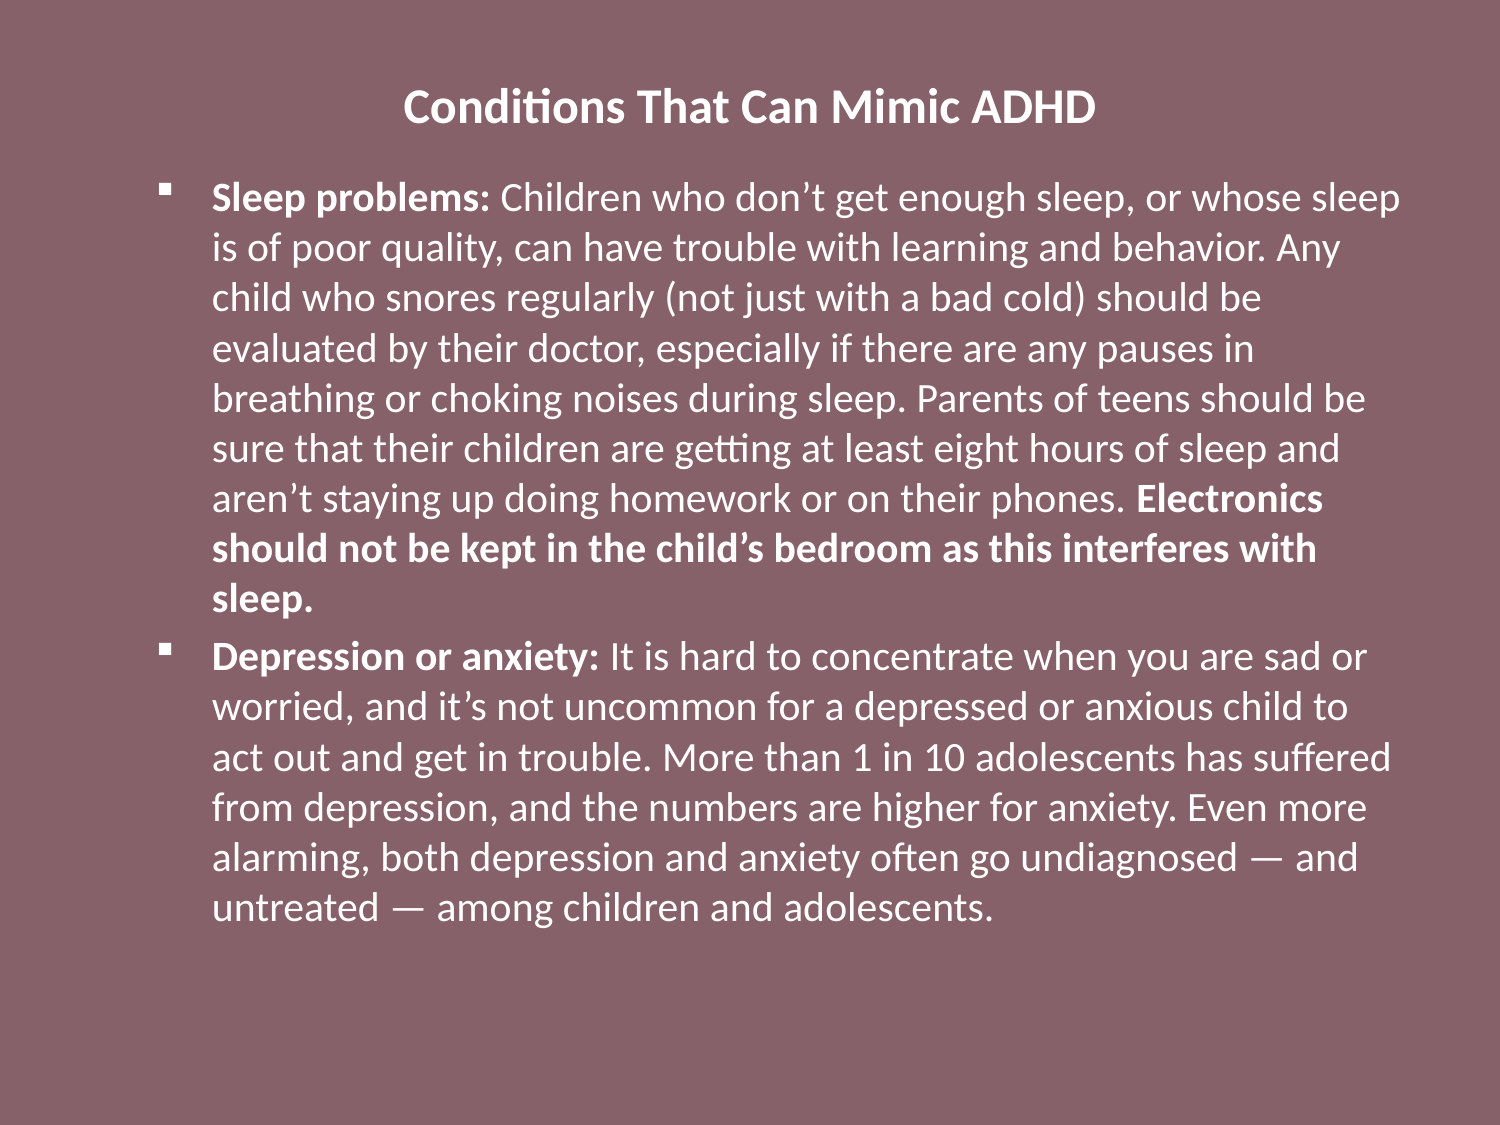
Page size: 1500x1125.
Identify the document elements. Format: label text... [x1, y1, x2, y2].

title Conditions That Can Mimic ADHD [75, 45, 1425, 162]
list Sleep problems: Children who don’t get enough sleep, or whose sleep is of poor quality, can have trouble with learning and behavior. Any child who snores regularly (not just with a bad cold) should be evaluated by their doctor, especially if there are any pauses in breathing or choking noises during sleep. Parents of teens should be sure that their children are getting at least eight hours of sleep and aren’t staying up doing homework or on their phones. Electronics should not be kept in the child’s bedroom as this interferes with sleep. Depression or anxiety: It is hard to concentrate when you are sad or worried, and it’s not uncommon for a depressed or anxious child to act out and get in trouble. More than 1 in 10 adolescents has suffered from depression, and the numbers are higher for anxiety. Even more alarming, both depression and anxiety often go undiagnosed — and untreated — among children and adolescents. [75, 162, 1425, 1005]
